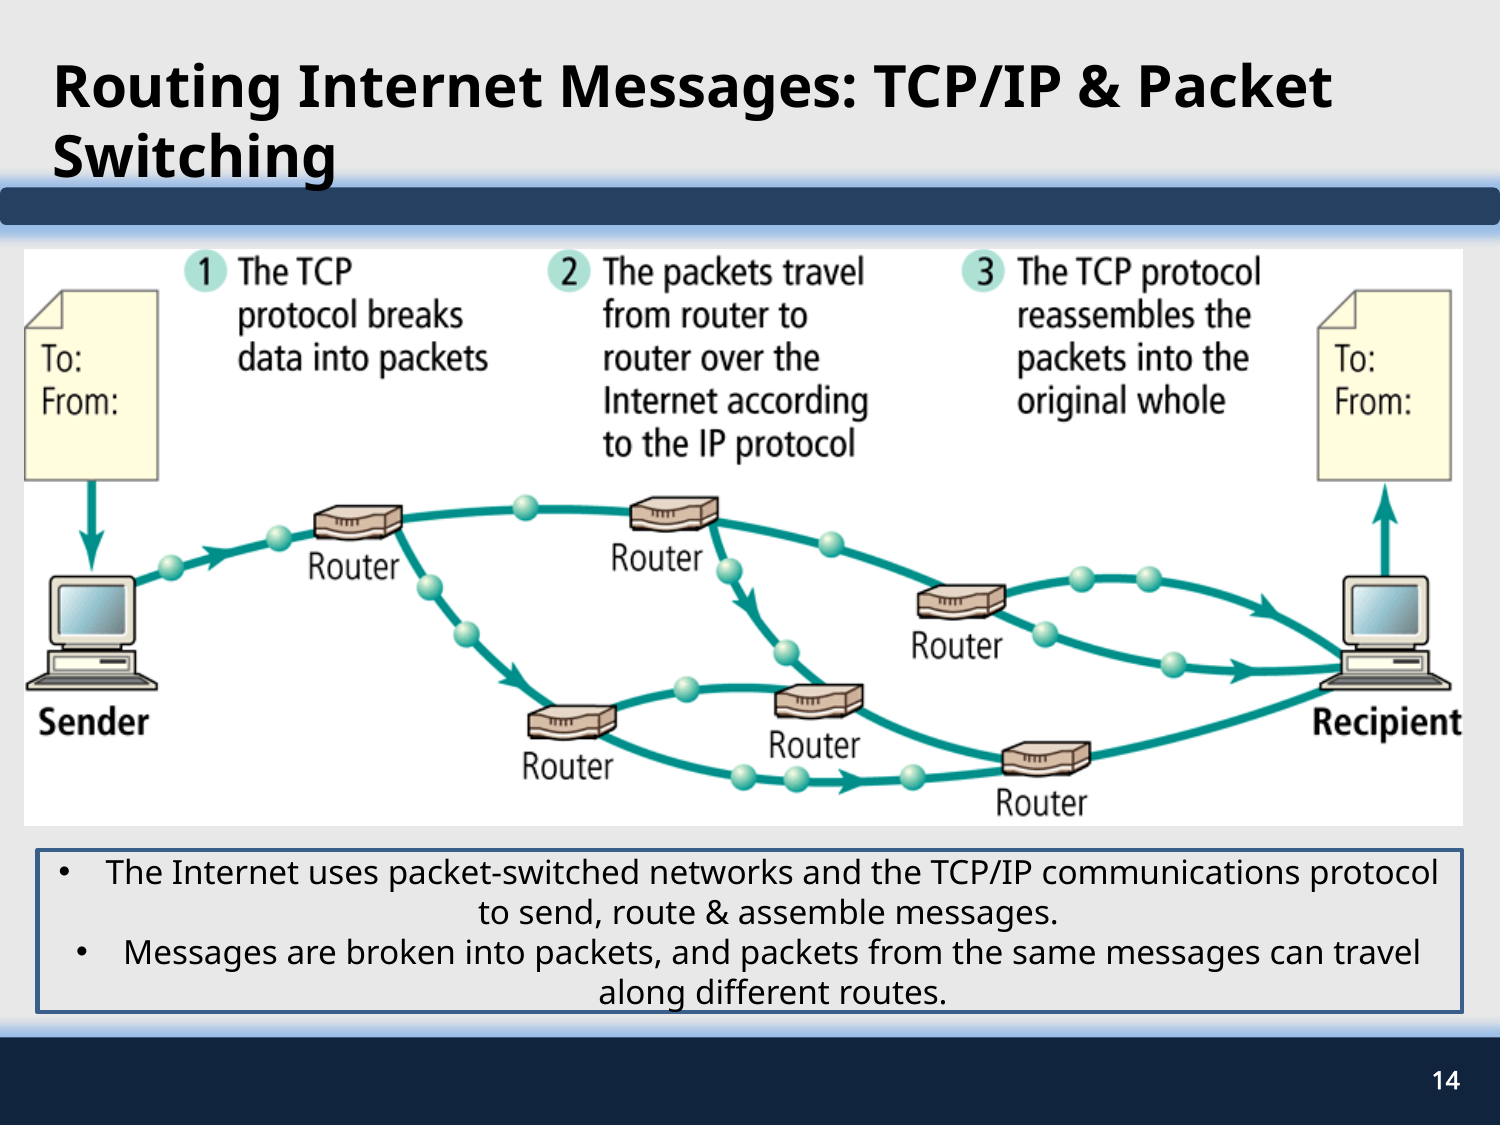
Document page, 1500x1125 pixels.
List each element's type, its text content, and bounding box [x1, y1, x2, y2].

title Routing Internet Messages: TCP/IP & Packet Switching [37, 62, 1451, 176]
slide_number 14 [1412, 1050, 1475, 1113]
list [24, 249, 1463, 826]
text_box The Internet uses packet-switched networks and the TCP/IP communications protocol to send, route & assemble messages. Messages are broken into packets, and packets from the same messages can travel along different routes. [35, 848, 1464, 1014]
